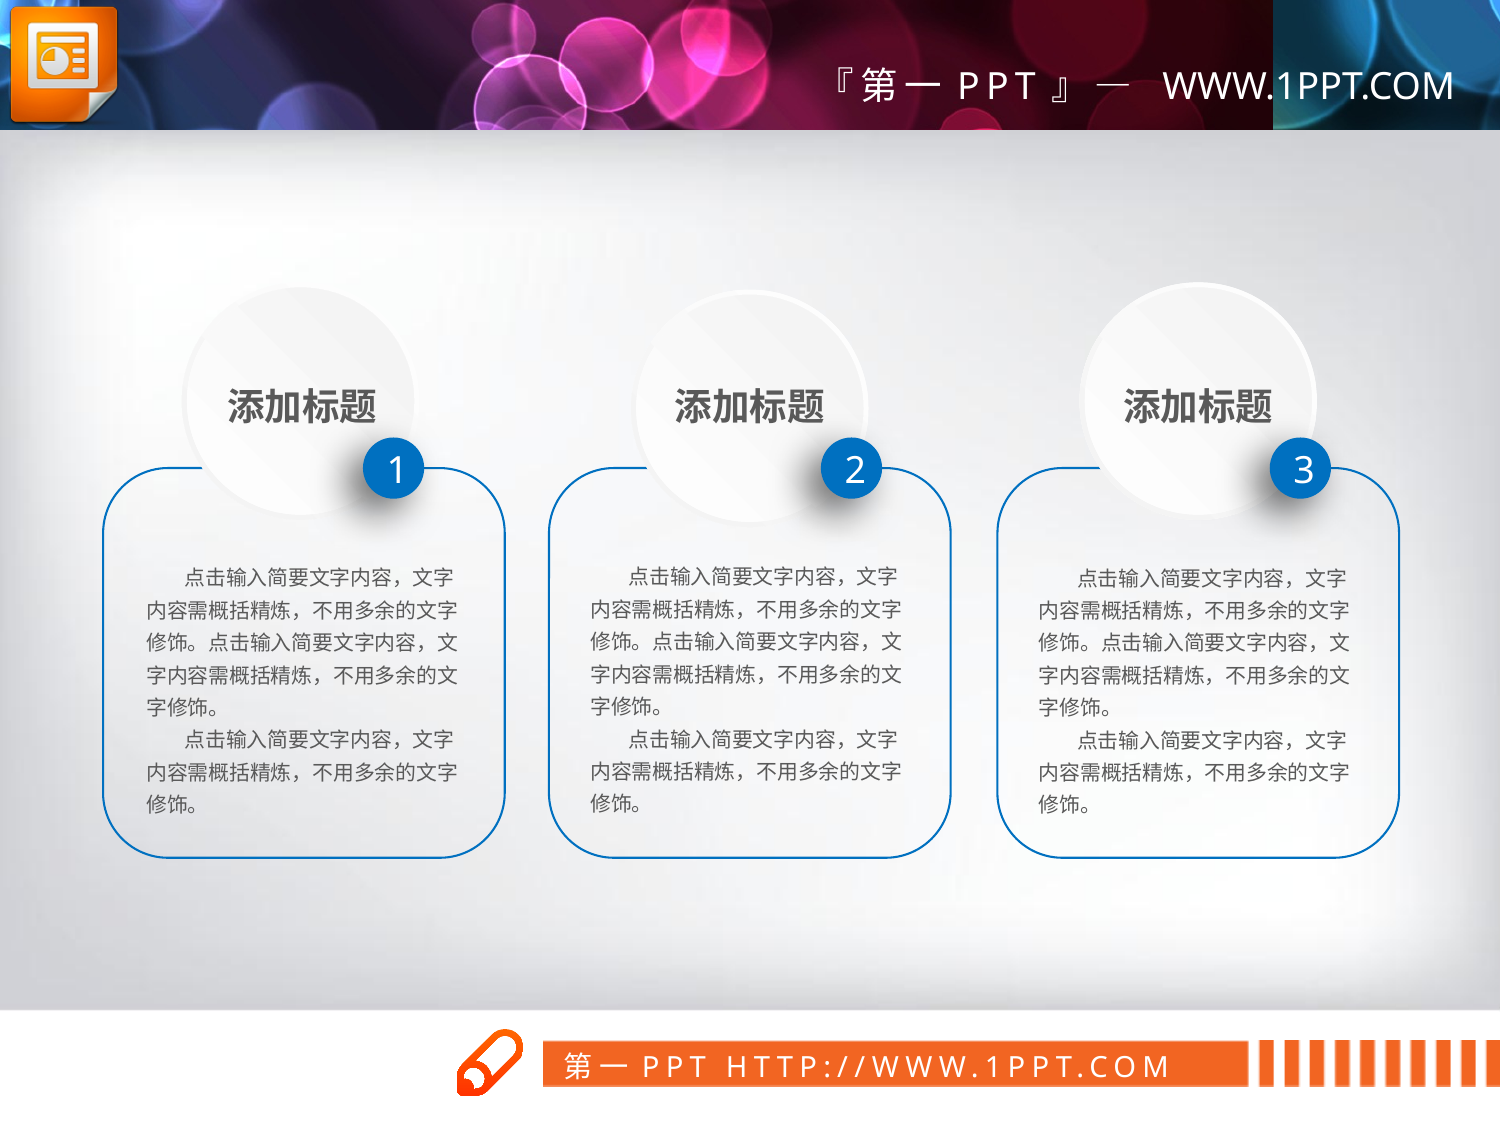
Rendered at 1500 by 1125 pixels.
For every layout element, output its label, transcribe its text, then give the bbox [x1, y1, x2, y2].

text_box 2 [872, 445, 883, 491]
picture [543, 1040, 1500, 1087]
text_box 点击输入简要文字内容，文字内容需概括精炼，不用多余的文字修饰。点击输入简要文字内容，文字内容需概括精炼，不用多余的文字修饰。 点击输入简要文字内容，文字内容需概括精炼，不用多余的文字修饰。 [590, 556, 910, 817]
text_box 点击输入简要文字内容，文字内容需概括精炼，不用多余的文字修饰。点击输入简要文字内容，文字内容需概括精炼，不用多余的文字修饰。 点击输入简要文字内容，文字内容需概括精炼，不用多余的文字修饰。 [146, 557, 466, 817]
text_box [630, 289, 869, 528]
text_box [548, 468, 951, 858]
text_box 3 [1321, 445, 1331, 491]
text_box [997, 468, 1400, 858]
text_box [1079, 282, 1318, 521]
text_box [103, 468, 505, 858]
picture [0, 0, 1500, 1012]
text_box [181, 282, 420, 521]
text_box 点击输入简要文字内容，文字内容需概括精炼，不用多余的文字修饰。点击输入简要文字内容，文字内容需概括精炼，不用多余的文字修饰。 点击输入简要文字内容，文字内容需概括精炼，不用多余的文字修饰。 [1038, 557, 1358, 818]
